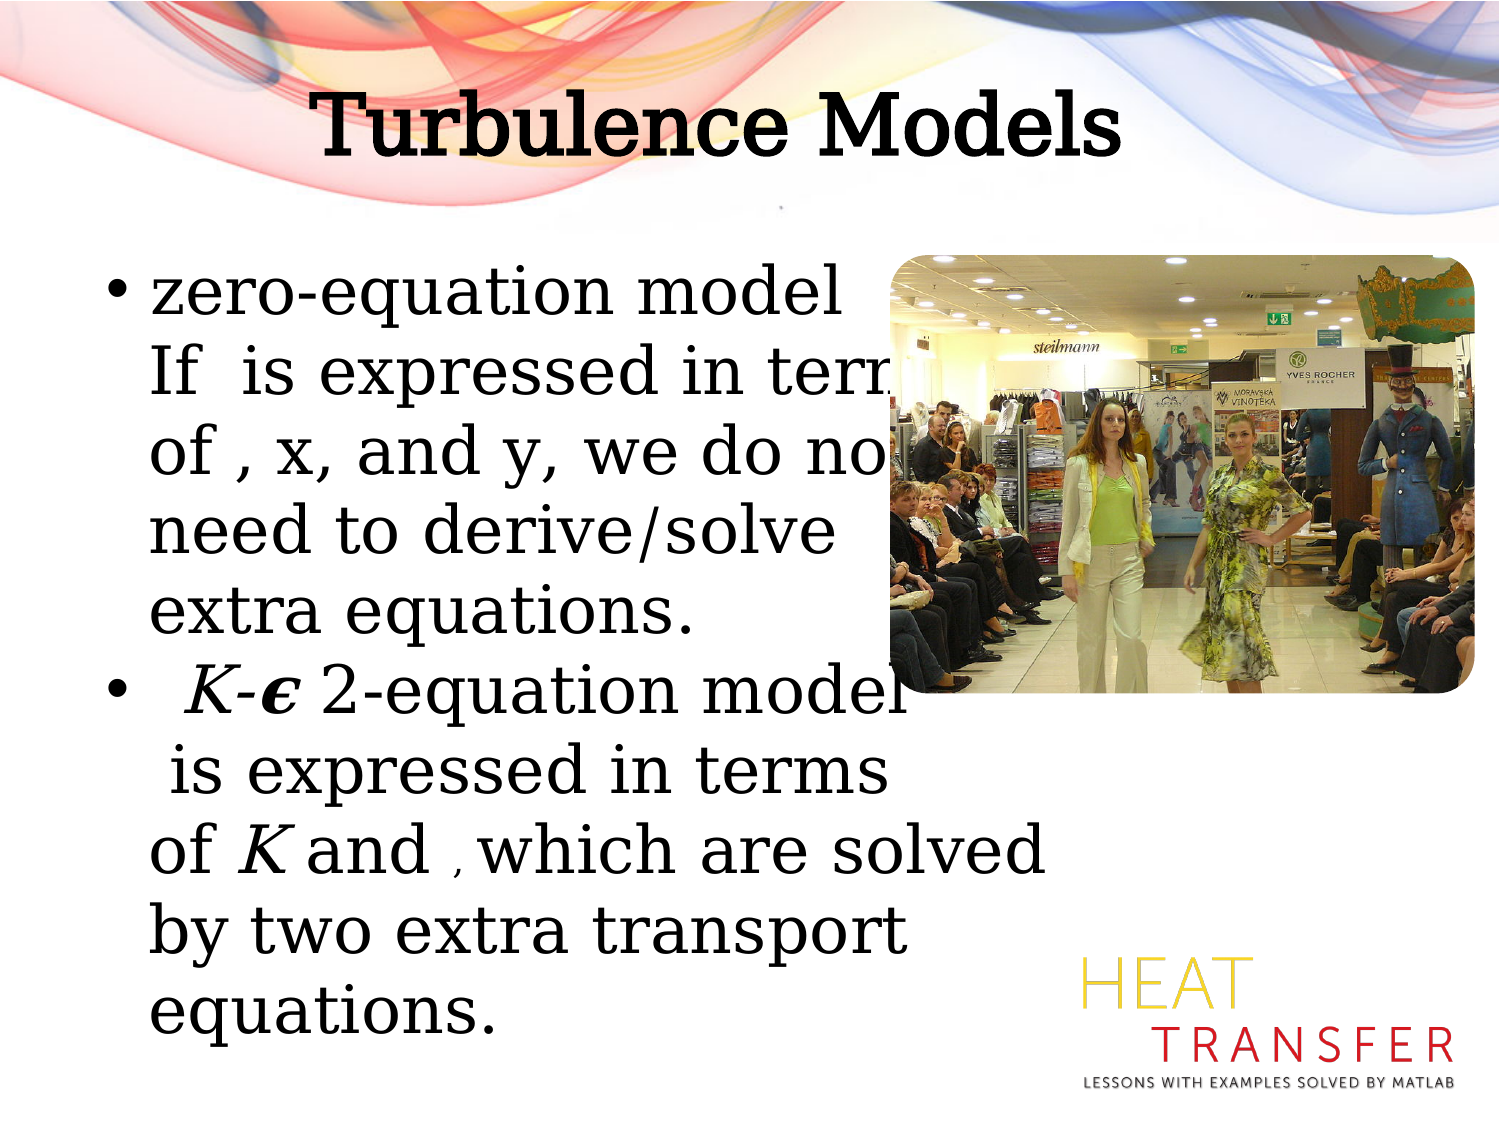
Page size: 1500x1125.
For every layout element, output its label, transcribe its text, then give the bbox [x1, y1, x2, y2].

picture [1075, 946, 1464, 1093]
picture [889, 254, 1475, 694]
text_box Turbulence Models [90, 63, 1370, 179]
picture [0, 1, 1499, 243]
